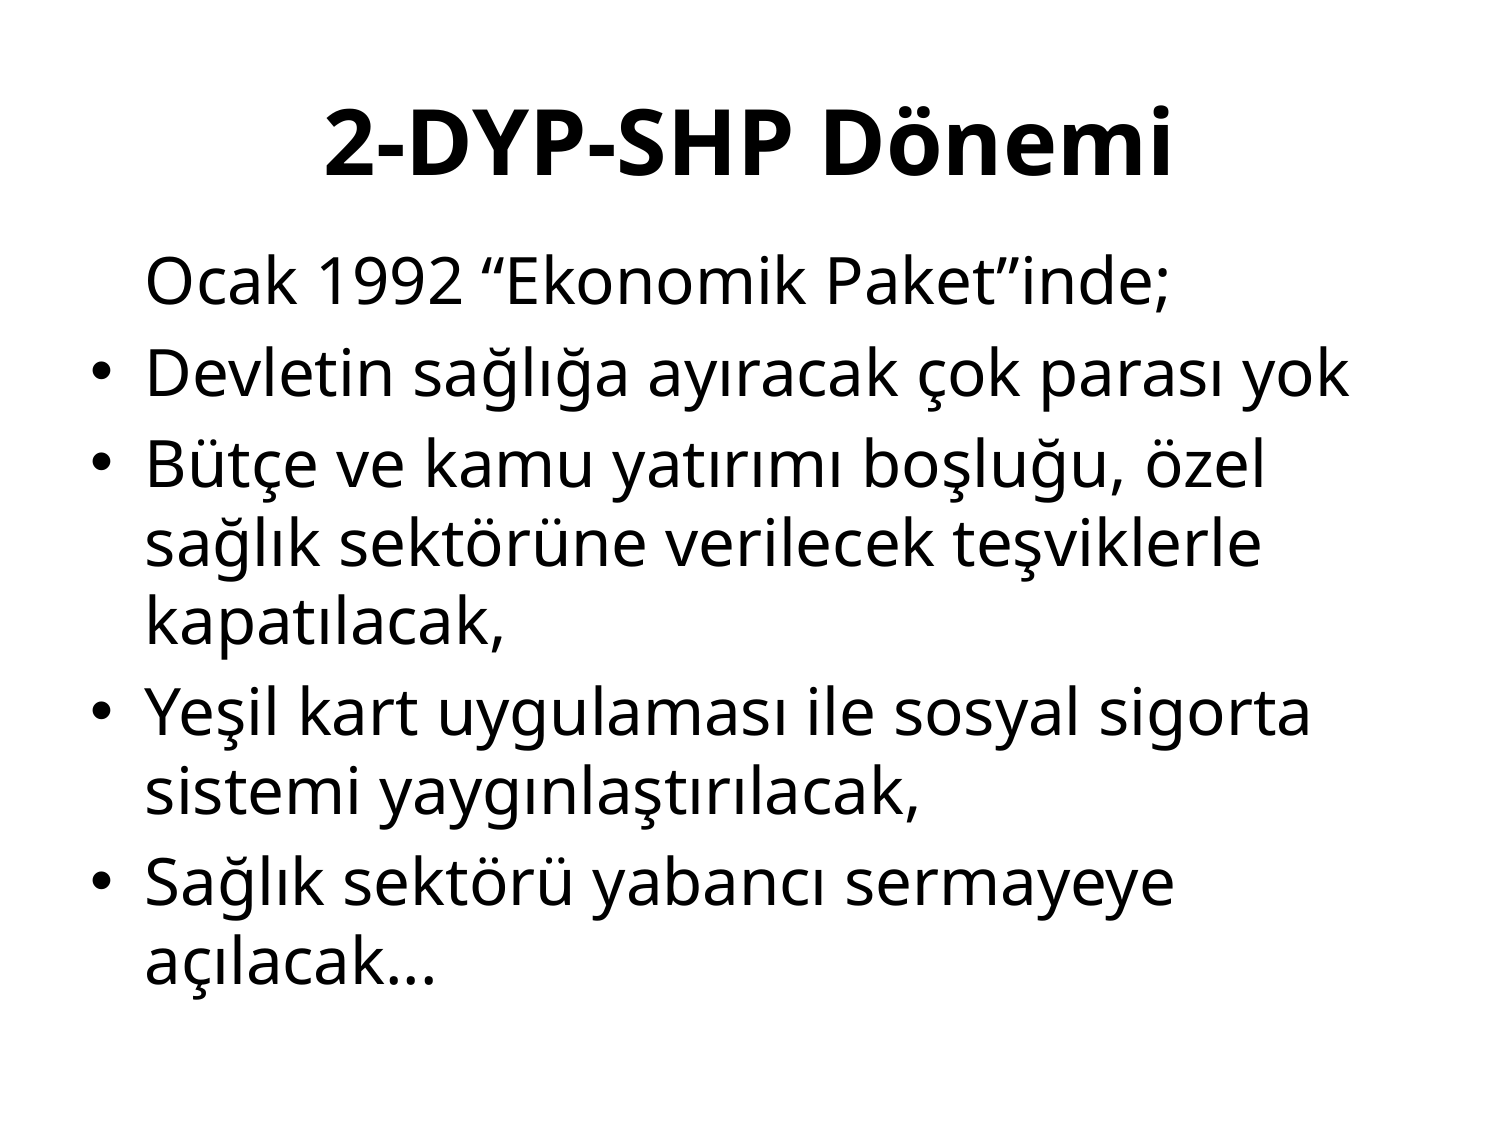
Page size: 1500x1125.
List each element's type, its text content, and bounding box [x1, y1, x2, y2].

title 2-DYP-SHP Dönemi [75, 45, 1425, 231]
list Ocak 1992 “Ekonomik Paket”inde; Devletin sağlığa ayıracak çok parası yok Bütçe ve kamu yatırımı boşluğu, özel sağlık sektörüne verilecek teşviklerle kapatılacak, Yeşil kart uygulaması ile sosyal sigorta sistemi yaygınlaştırılacak, Sağlık sektörü yabancı sermayeye açılacak... [75, 231, 1425, 1005]
